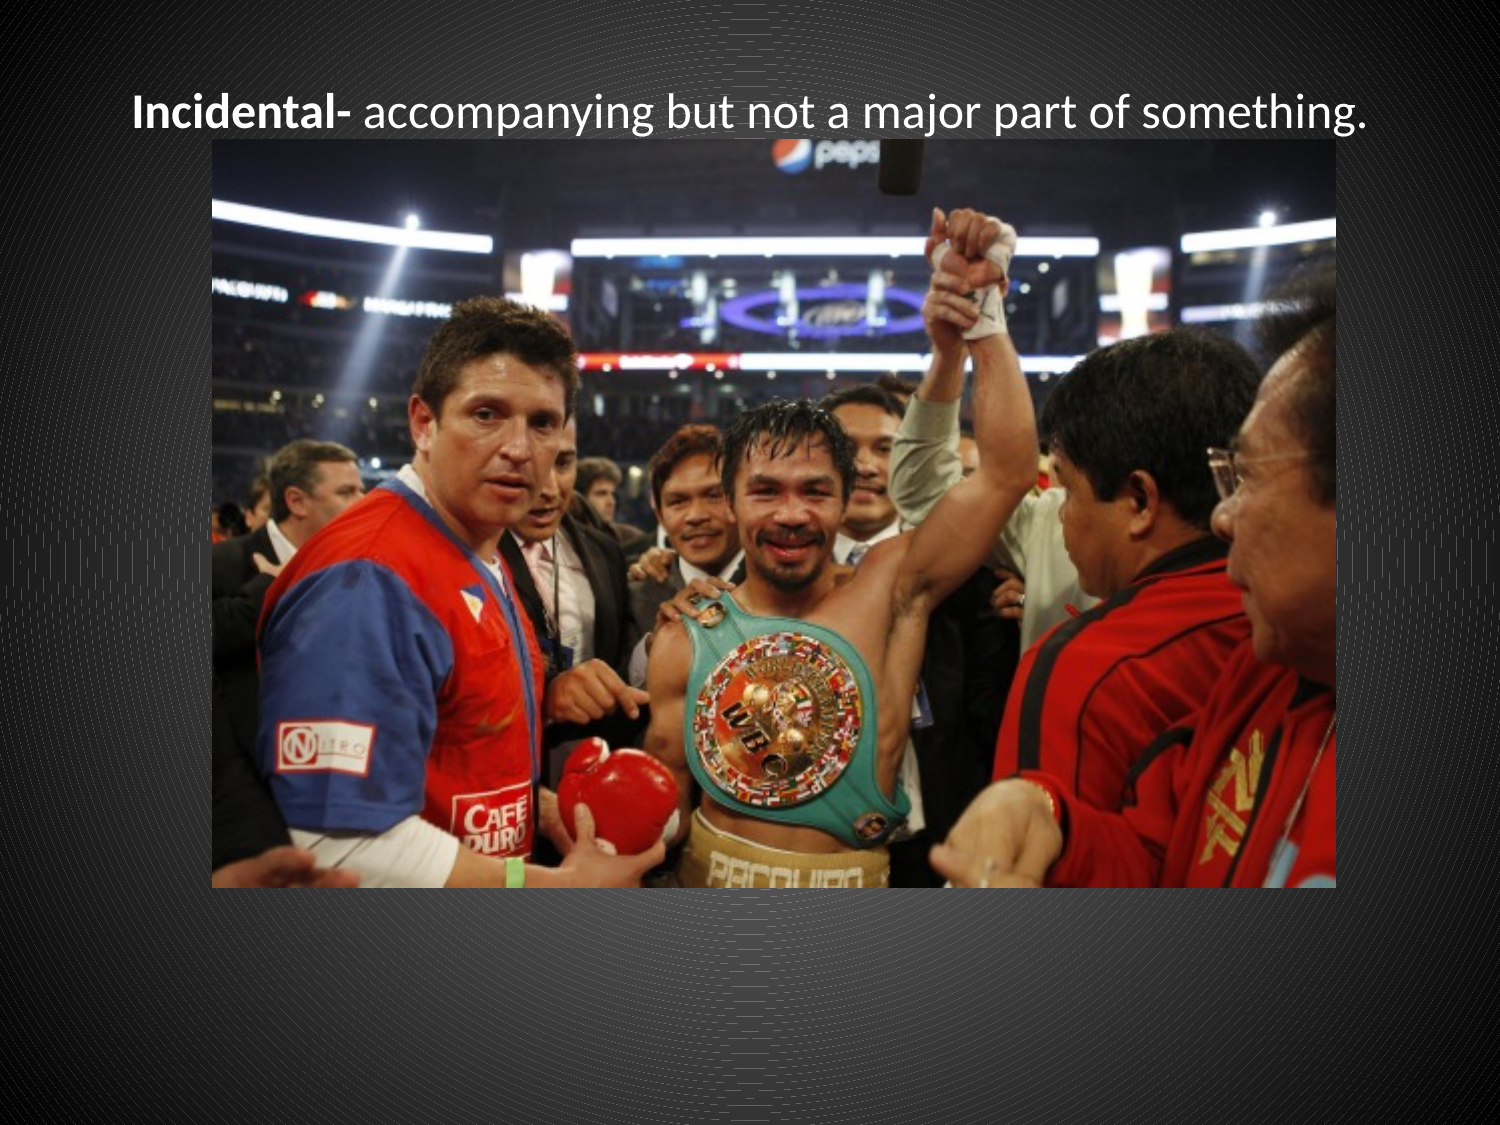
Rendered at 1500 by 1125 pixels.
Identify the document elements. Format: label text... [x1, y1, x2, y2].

picture [212, 139, 1336, 888]
title Incidental- accompanying but not a major part of something. [75, 45, 1425, 233]
